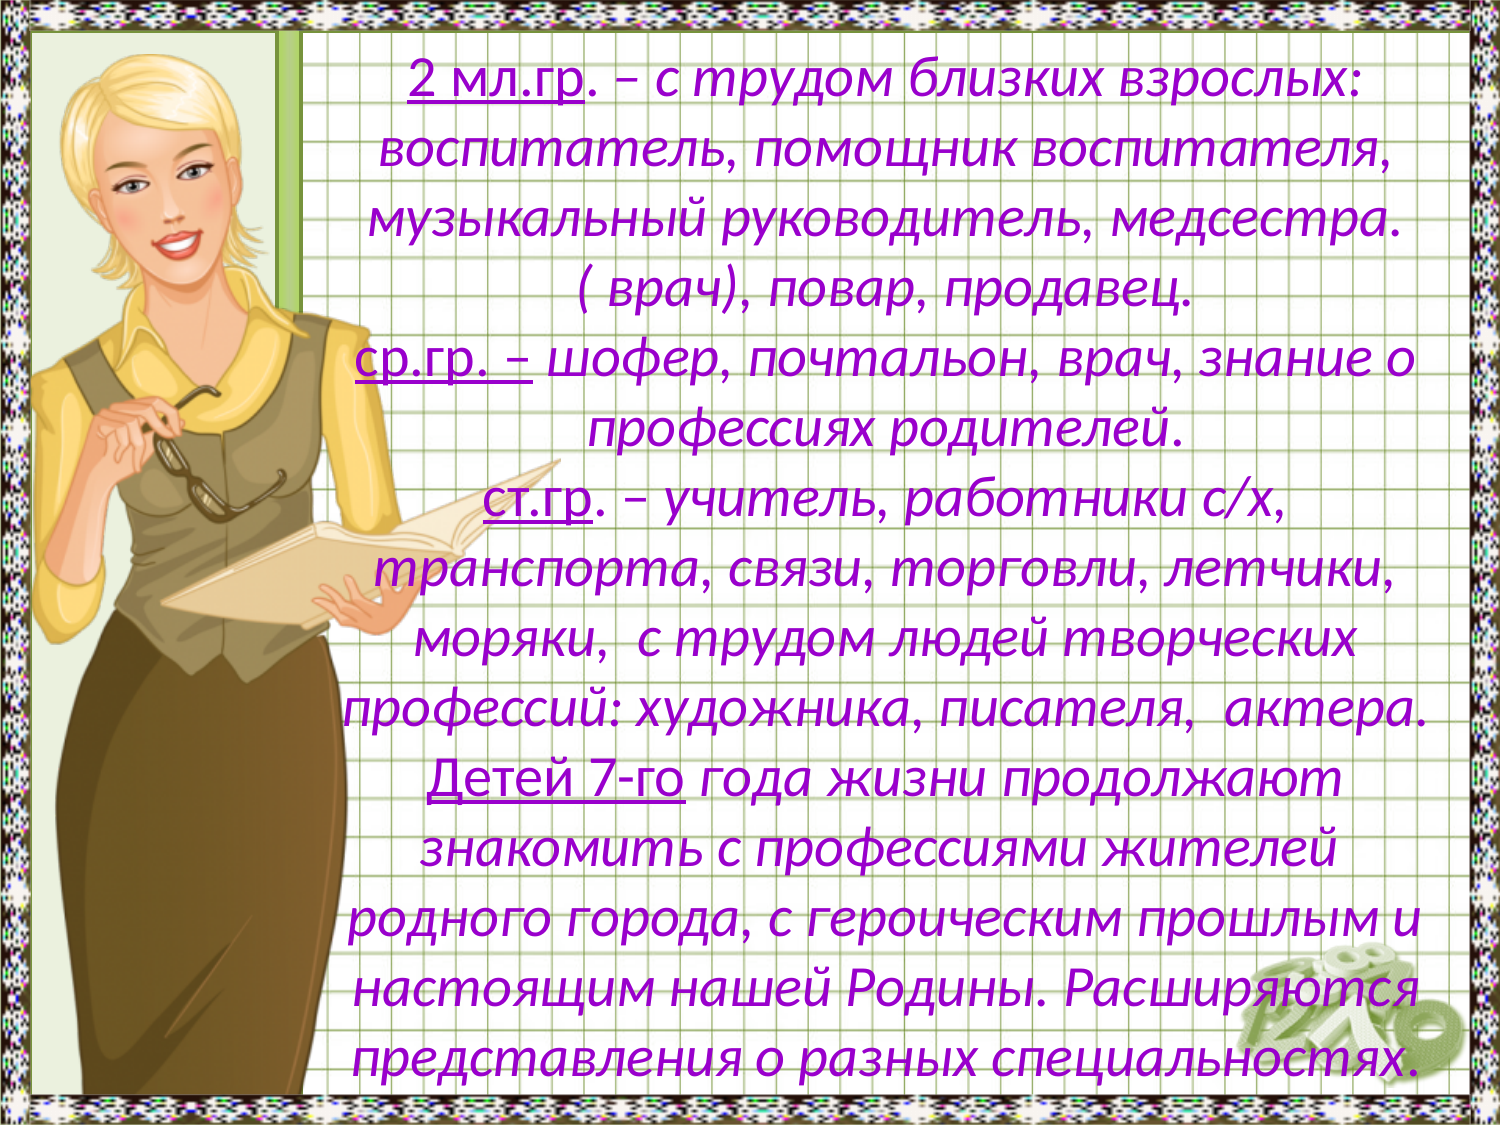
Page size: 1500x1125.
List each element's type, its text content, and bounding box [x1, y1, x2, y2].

picture [0, 0, 1500, 1125]
title 2 мл.гр. – с трудом близких взрослых: воспитатель, помощник воспитателя, музыкальный руководитель, медсестра. ( врач), повар, продавец. ср.гр. – шофер, почтальон, врач, знание о профессиях родителей. ст.гр. – учитель, работники с/х, транспорта, связи, торговли, летчики, моряки, с трудом людей творческих профессий: художника, писателя, актера. Детей 7-го года жизни продолжают знакомить с профессиями жителей родного города, с героическим прошлым и настоящим нашей Родины. Расширяются представления о разных специальностях. [301, 42, 1469, 1090]
